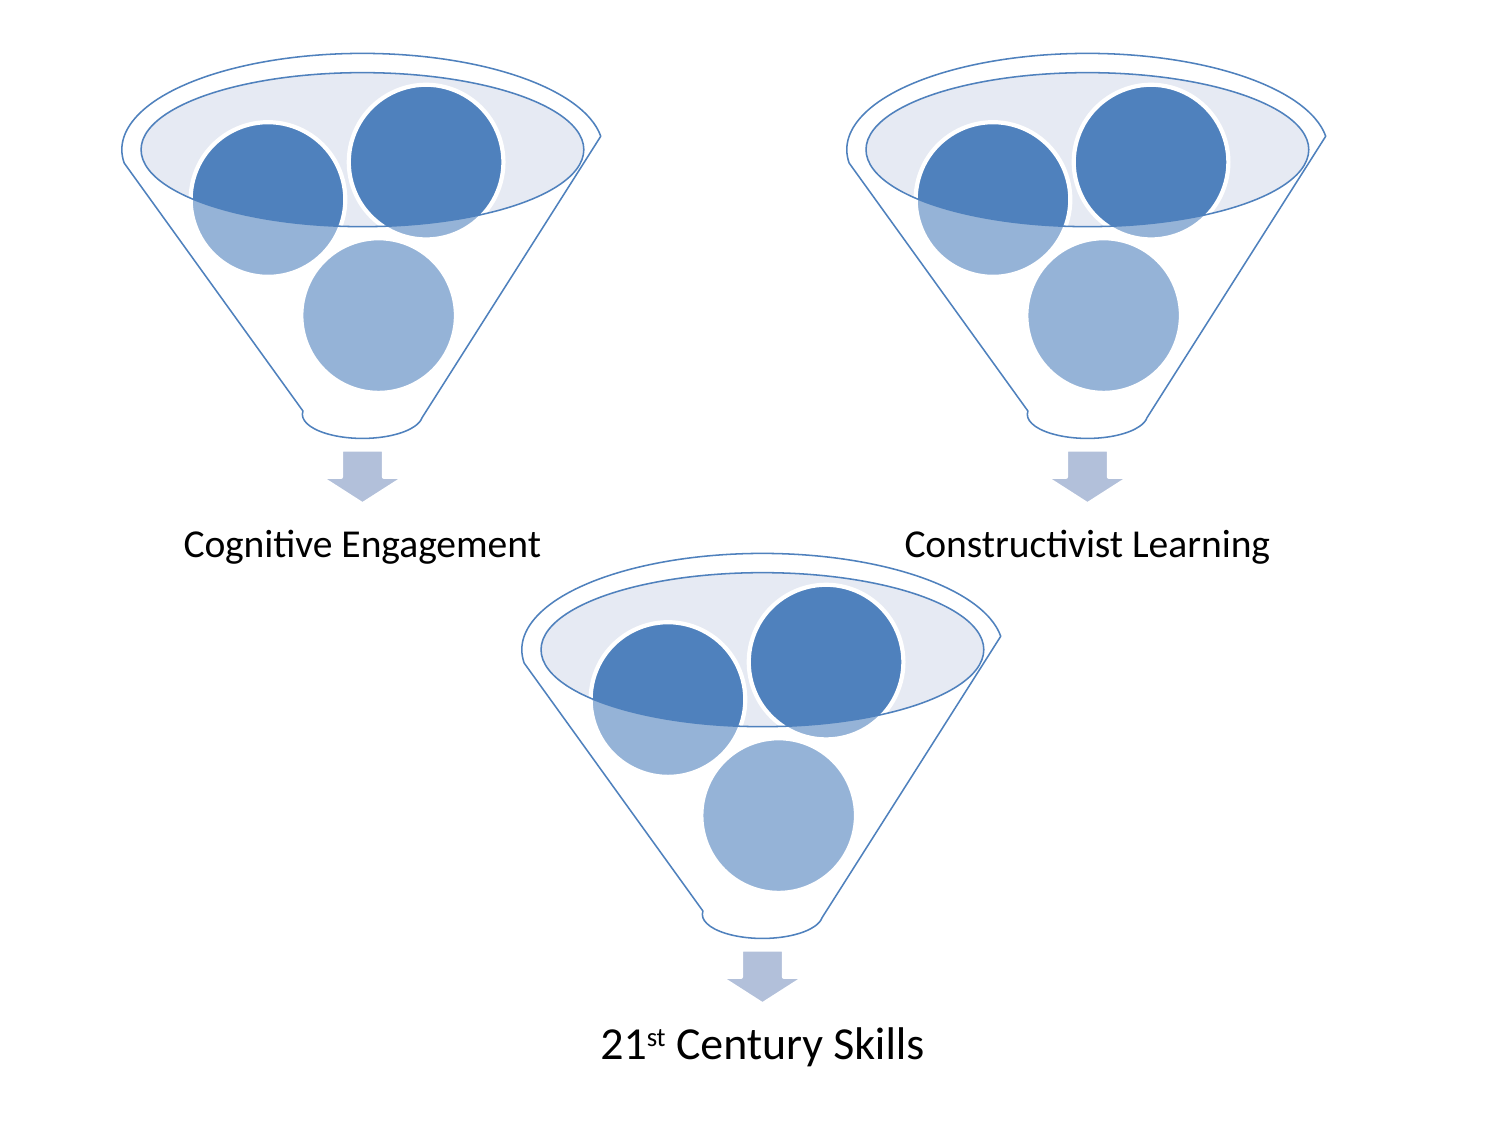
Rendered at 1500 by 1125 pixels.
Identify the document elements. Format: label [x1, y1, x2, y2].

text_box [724, 49, 1451, 601]
text_box [0, 49, 723, 601]
text_box [399, 549, 1126, 1101]
